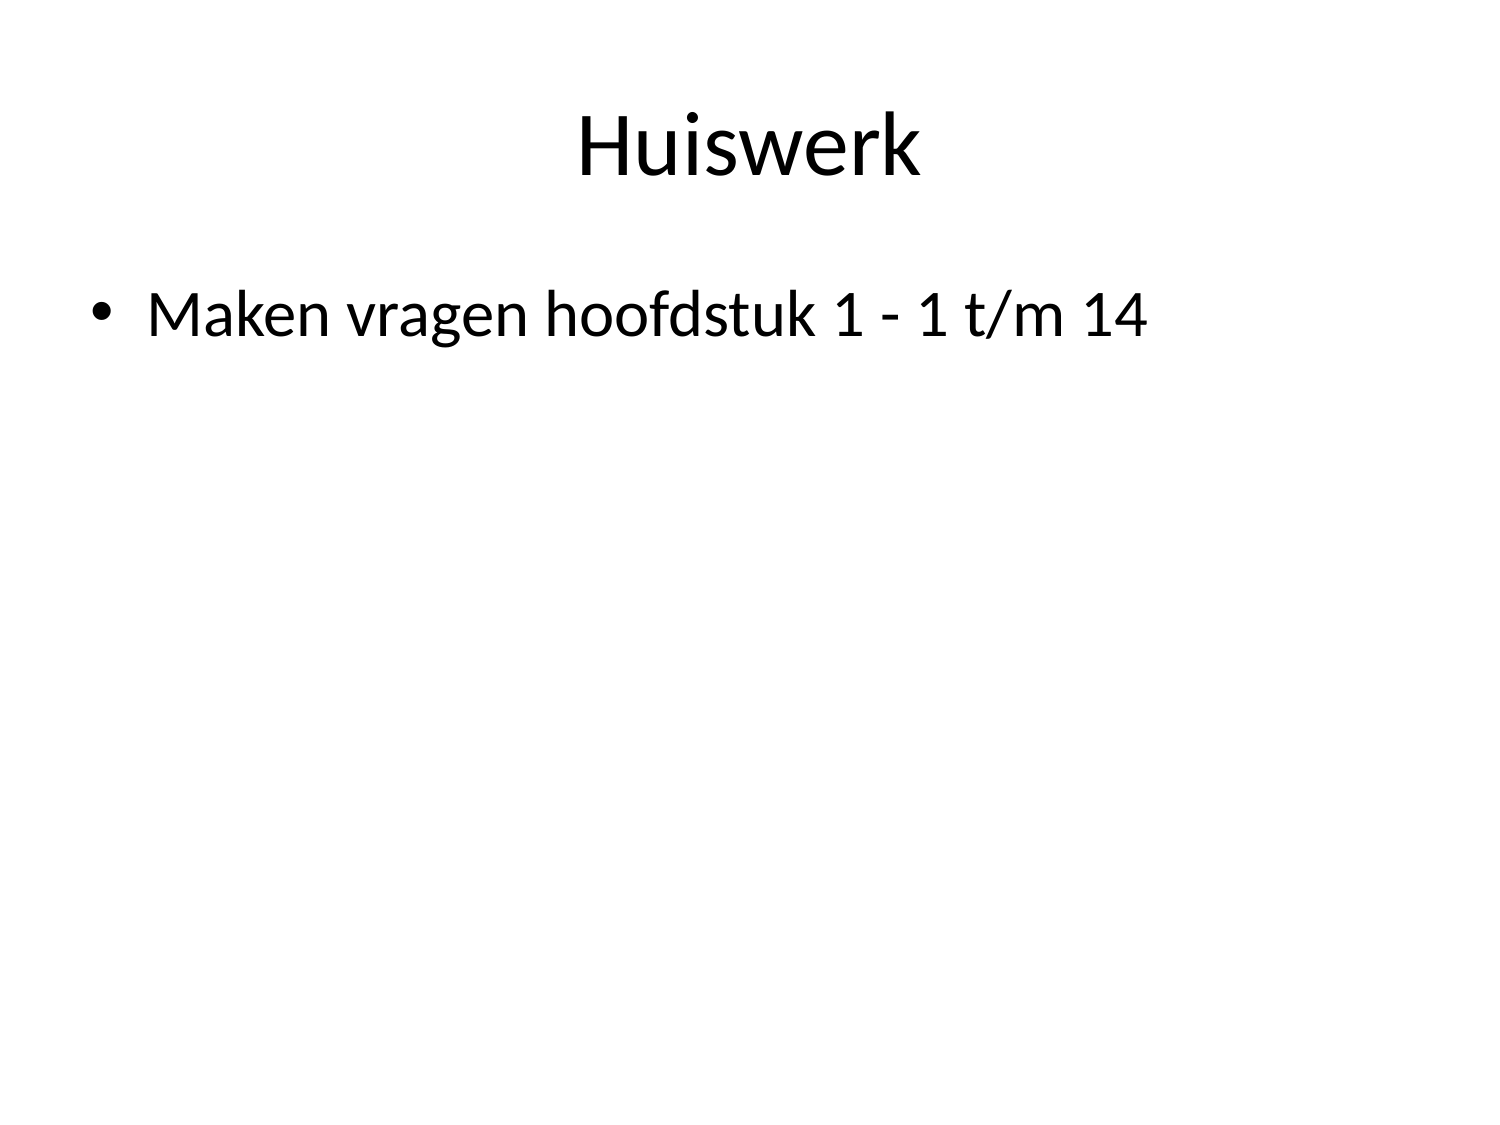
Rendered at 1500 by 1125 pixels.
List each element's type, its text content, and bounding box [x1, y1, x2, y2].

title Huiswerk [75, 45, 1425, 233]
list Maken vragen hoofdstuk 1 - 1 t/m 14 [75, 262, 1425, 1005]
